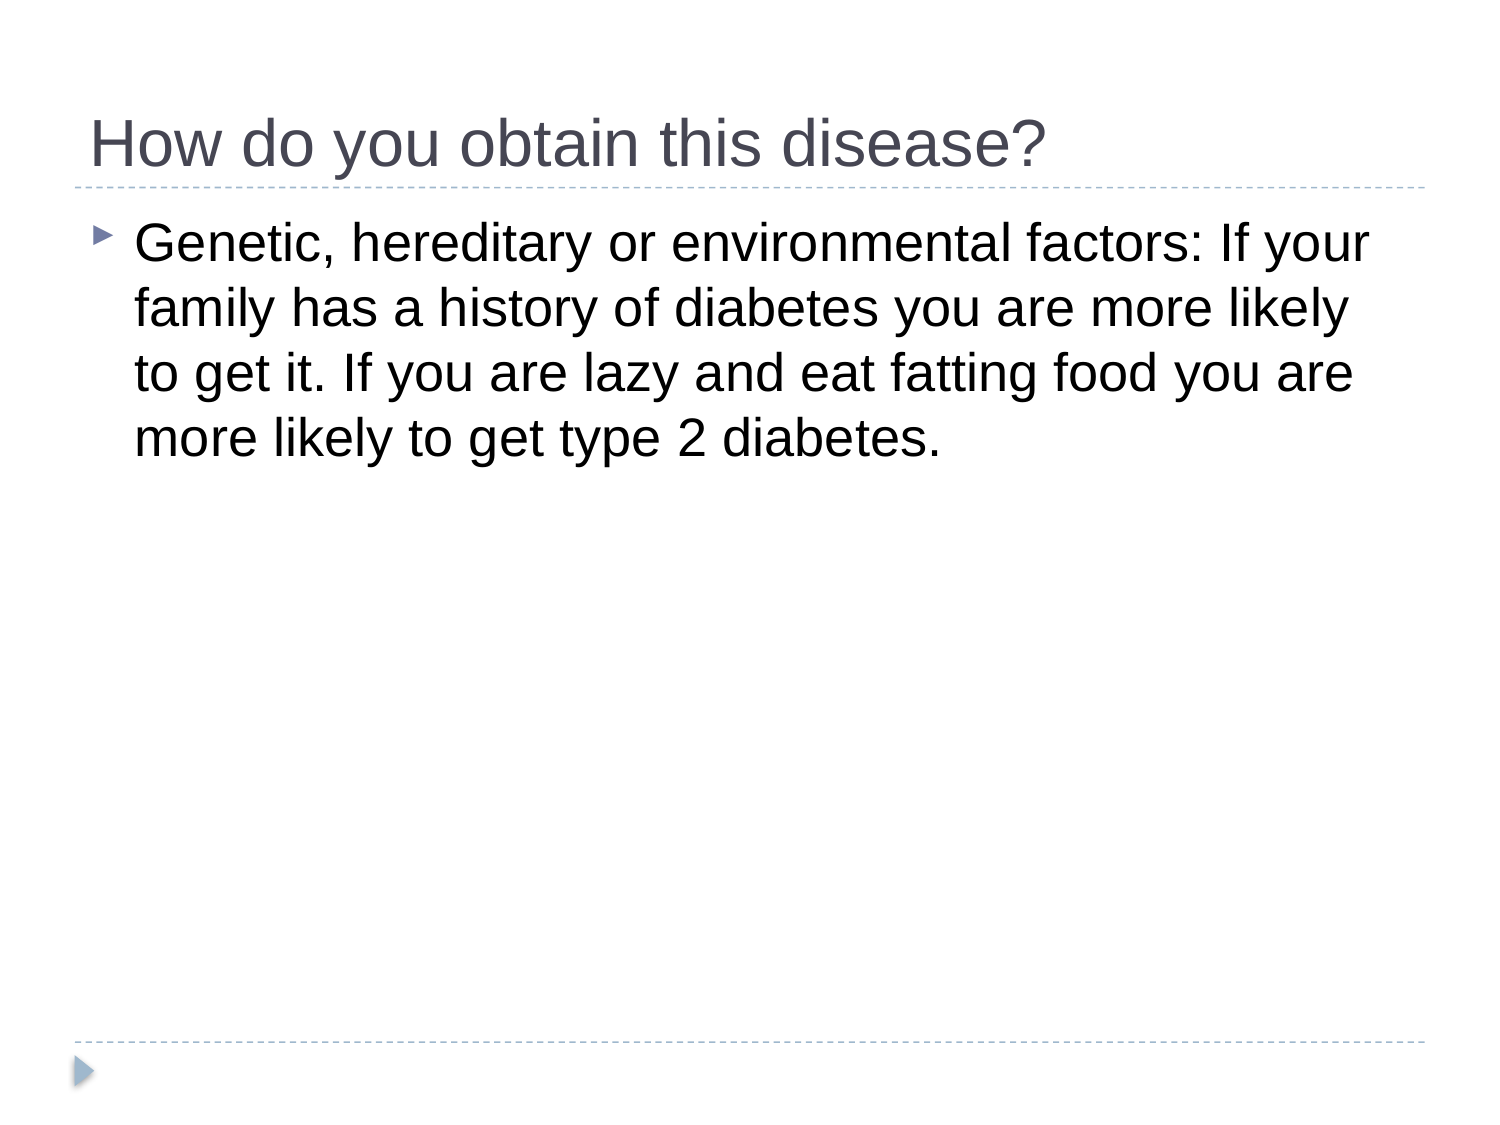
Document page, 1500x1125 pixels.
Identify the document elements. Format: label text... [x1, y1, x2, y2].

list Genetic, hereditary or environmental factors: If your family has a history of diabetes you are more likely to get it. If you are lazy and eat fatting food you are more likely to get type 2 diabetes. [75, 200, 1425, 1006]
title How do you obtain this disease? [75, 24, 1425, 188]
